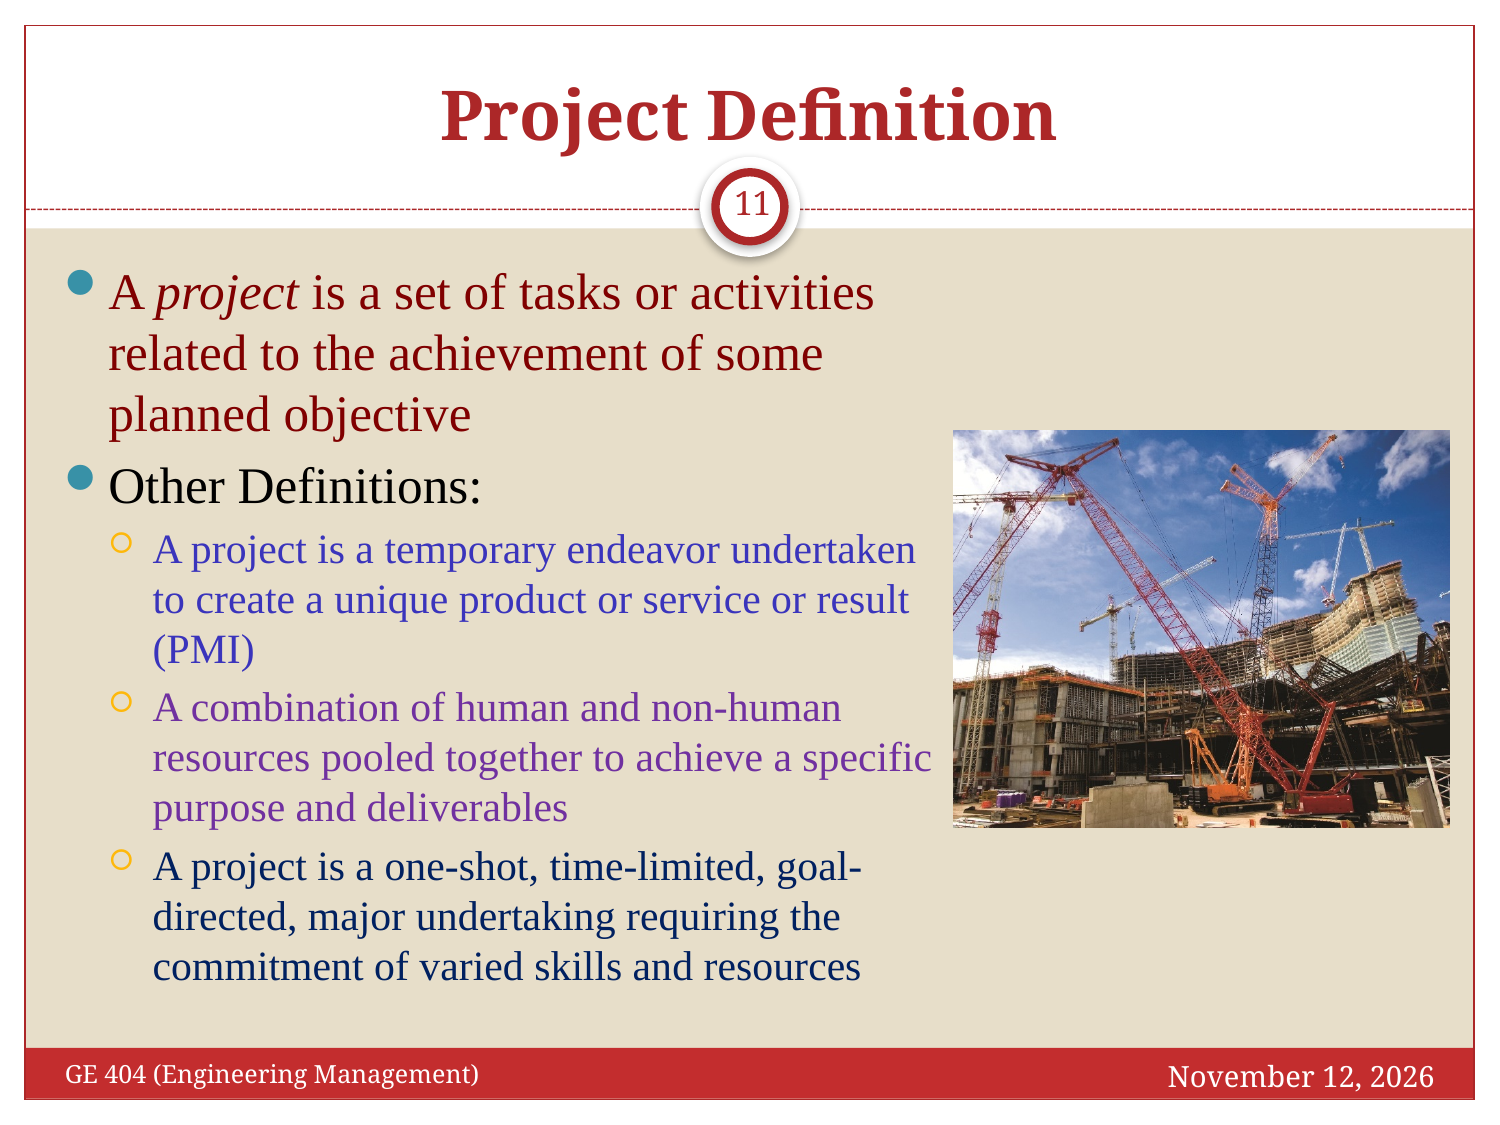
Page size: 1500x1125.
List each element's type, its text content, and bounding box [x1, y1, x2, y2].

title Project Definition [49, 37, 1450, 162]
picture [953, 429, 1450, 828]
slide_number 11 [715, 168, 791, 241]
list A project is a set of tasks or activities related to the achievement of some planned objective Other Definitions: A project is a temporary endeavor undertaken to create a unique product or service or result (PMI) A combination of human and non-human resources pooled together to achieve a specific purpose and deliverables A project is a one-shot, time-limited, goal-directed, major undertaking requiring the commitment of varied skills and resources [49, 250, 950, 1001]
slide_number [950, 1050, 1450, 1111]
footer GE 404 (Engineering Management) [50, 1051, 638, 1112]
